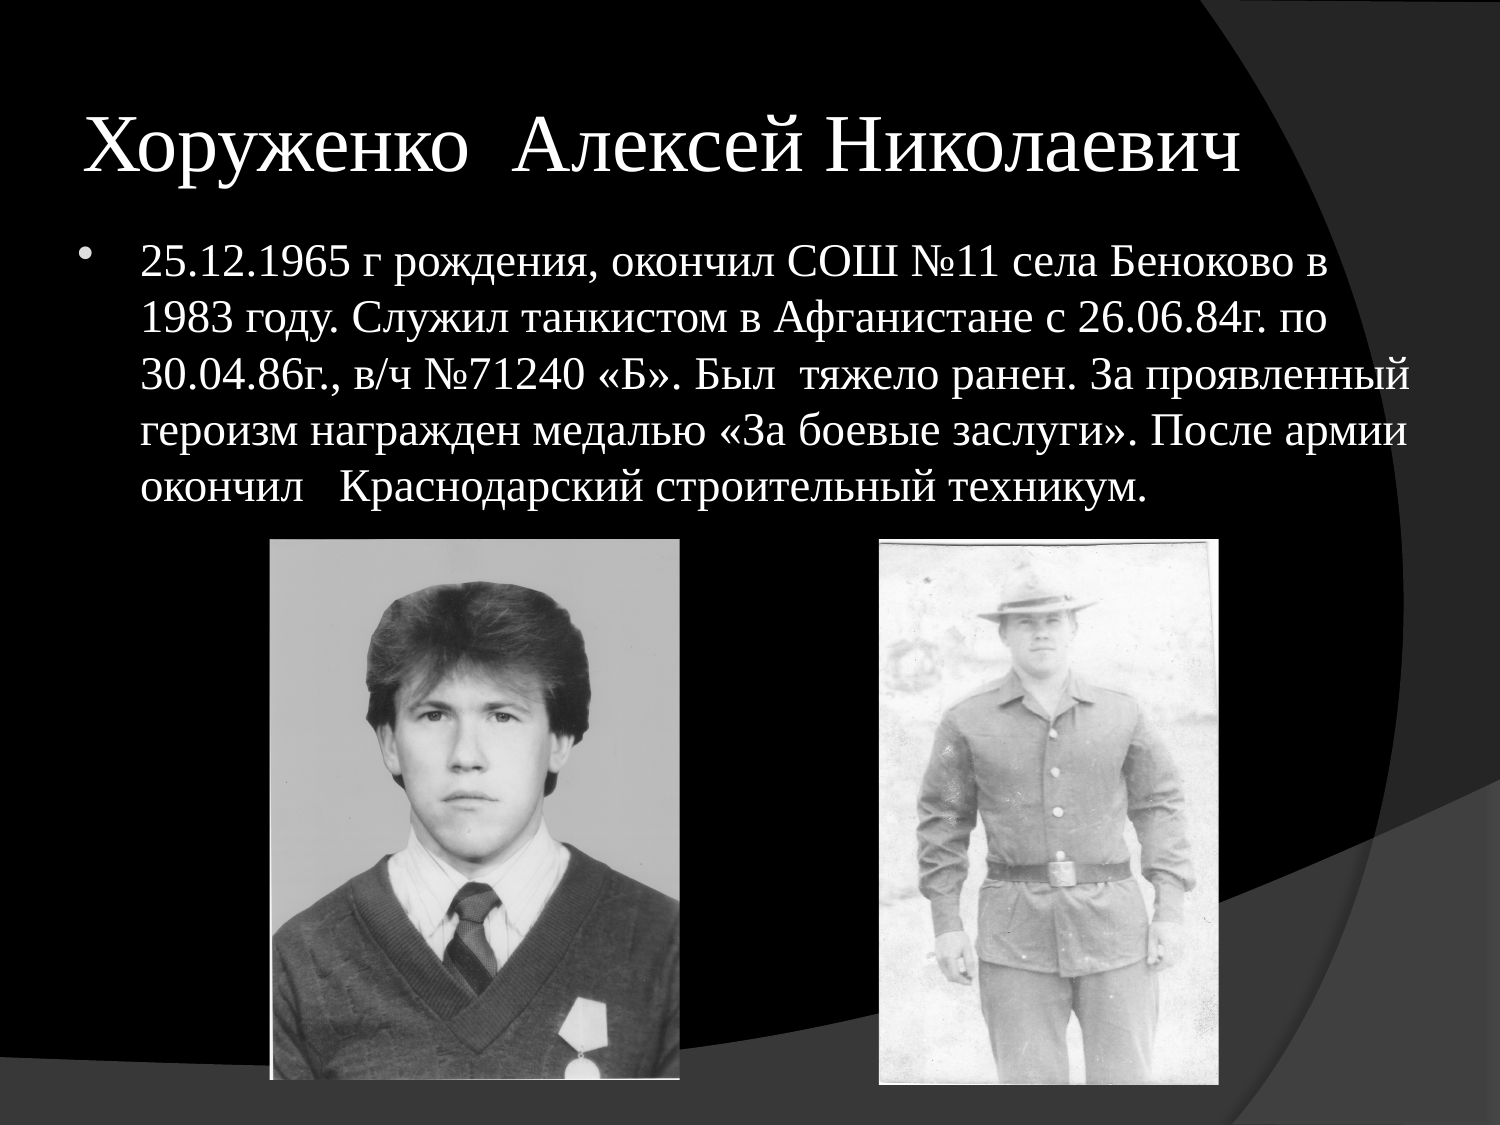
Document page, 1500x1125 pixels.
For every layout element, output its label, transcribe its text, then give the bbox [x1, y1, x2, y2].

picture [269, 538, 680, 1080]
picture [878, 538, 1219, 1086]
list 25.12.1965 г рождения, окончил СОШ №11 села Беноково в 1983 году. Служил танкистом в Афганистане с 26.06.84г. по 30.04.86г., в/ч №71240 «Б». Был тяжело ранен. За проявленный героизм награжден медалью «За боевые заслуги». После армии окончил Краснодарский строительный техникум. [58, 222, 1450, 539]
title Хоруженко Алексей Николаевич [75, 45, 1300, 222]
